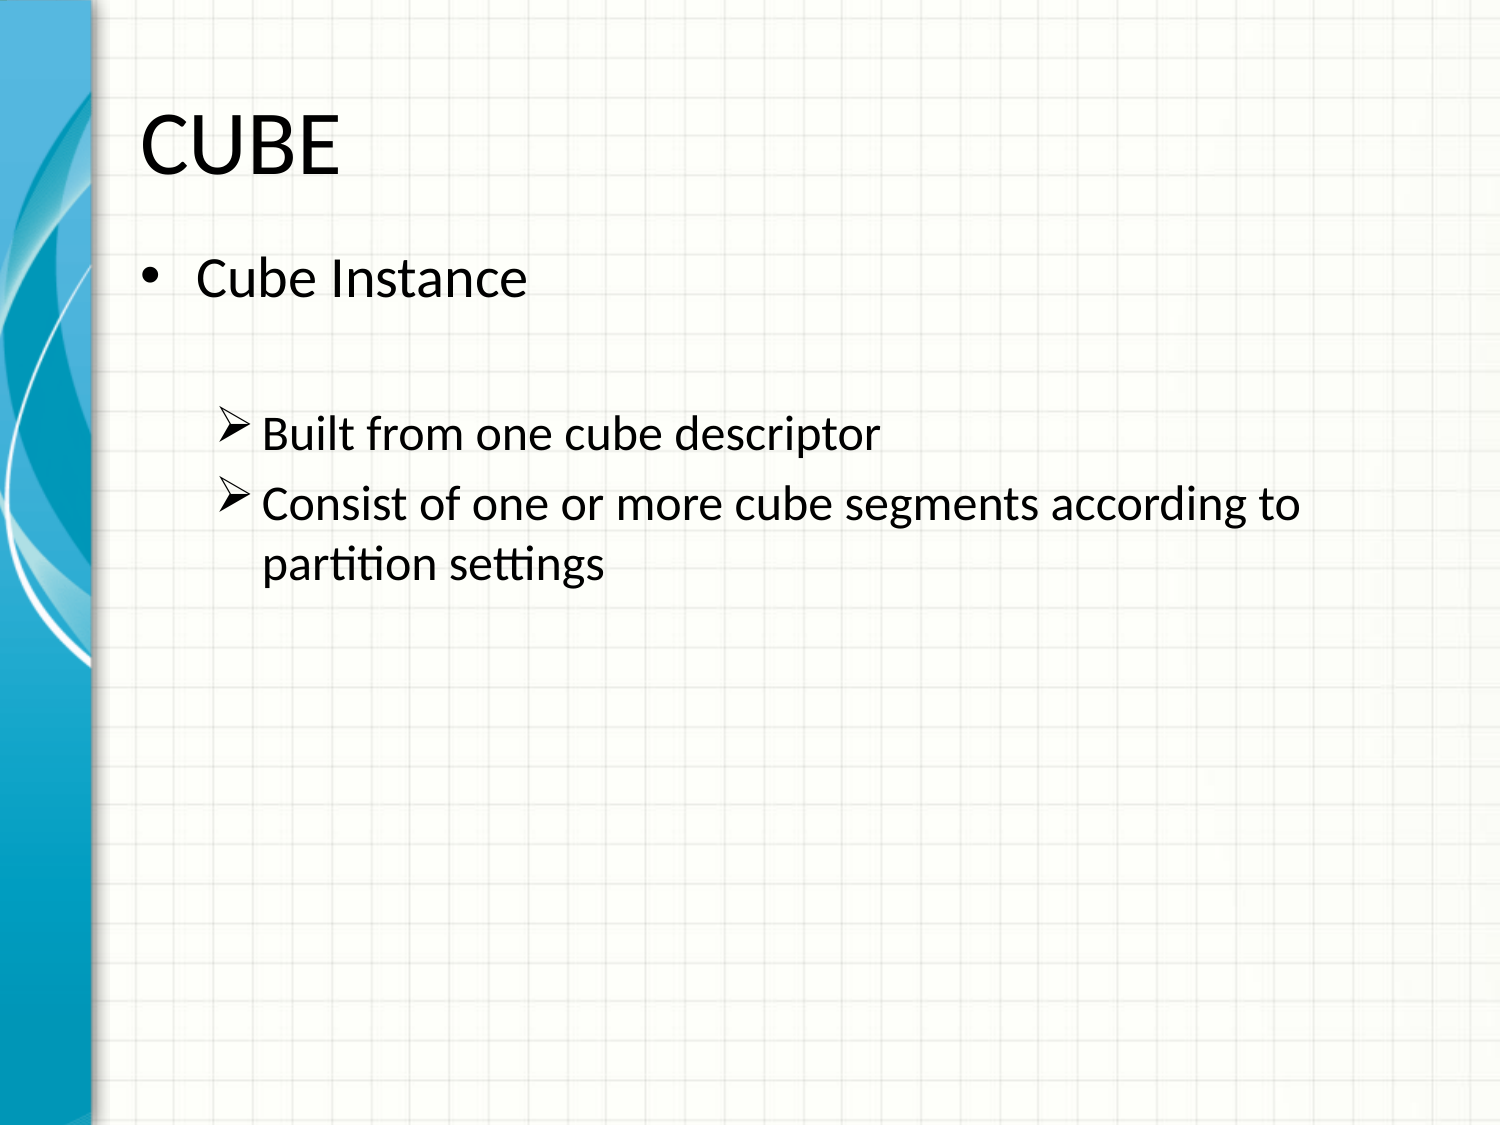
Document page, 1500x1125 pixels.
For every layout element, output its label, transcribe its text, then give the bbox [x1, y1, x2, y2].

list Cube Instance Built from one cube descriptor Consist of one or more cube segments according to partition settings [125, 231, 1450, 995]
picture [0, 0, 1500, 1125]
title CUBE [125, 44, 1450, 231]
